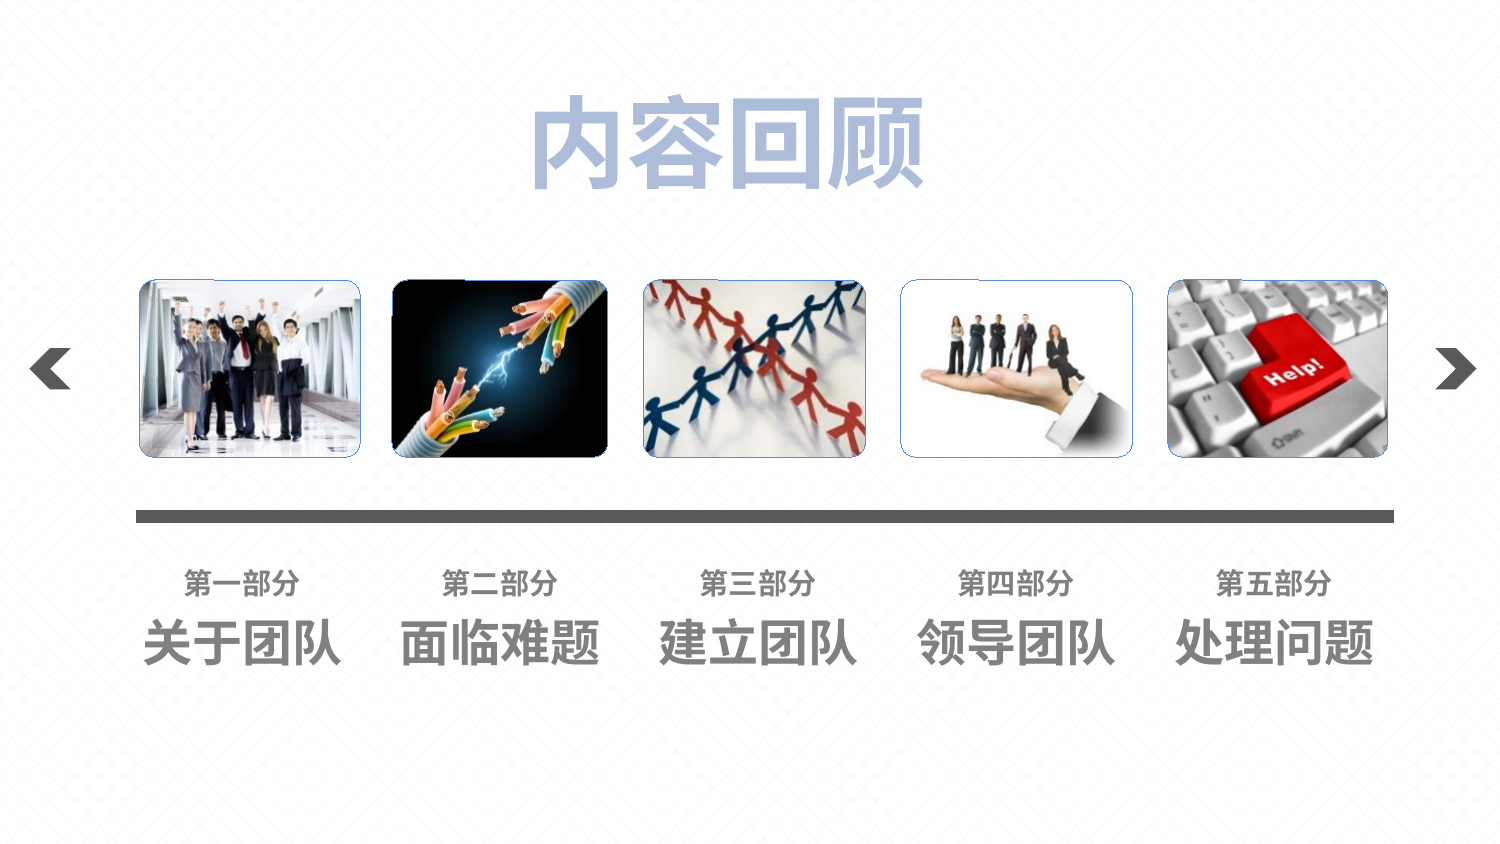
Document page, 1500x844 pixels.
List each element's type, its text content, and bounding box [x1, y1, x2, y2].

picture [139, 279, 361, 458]
text_box 第二部分 面临难题 [381, 550, 619, 680]
picture [1167, 279, 1389, 458]
text_box 第一部分 关于团队 [123, 550, 361, 680]
text_box [27, 345, 73, 392]
picture [900, 279, 1133, 458]
picture [391, 279, 609, 458]
text_box 第四部分 领导团队 [898, 550, 1135, 680]
text_box [1433, 345, 1479, 392]
text_box 第五部分 处理问题 [1156, 550, 1393, 680]
picture [643, 279, 866, 458]
text_box 内容回顾 [511, 72, 942, 208]
text_box 第三部分 建立团队 [639, 550, 877, 680]
